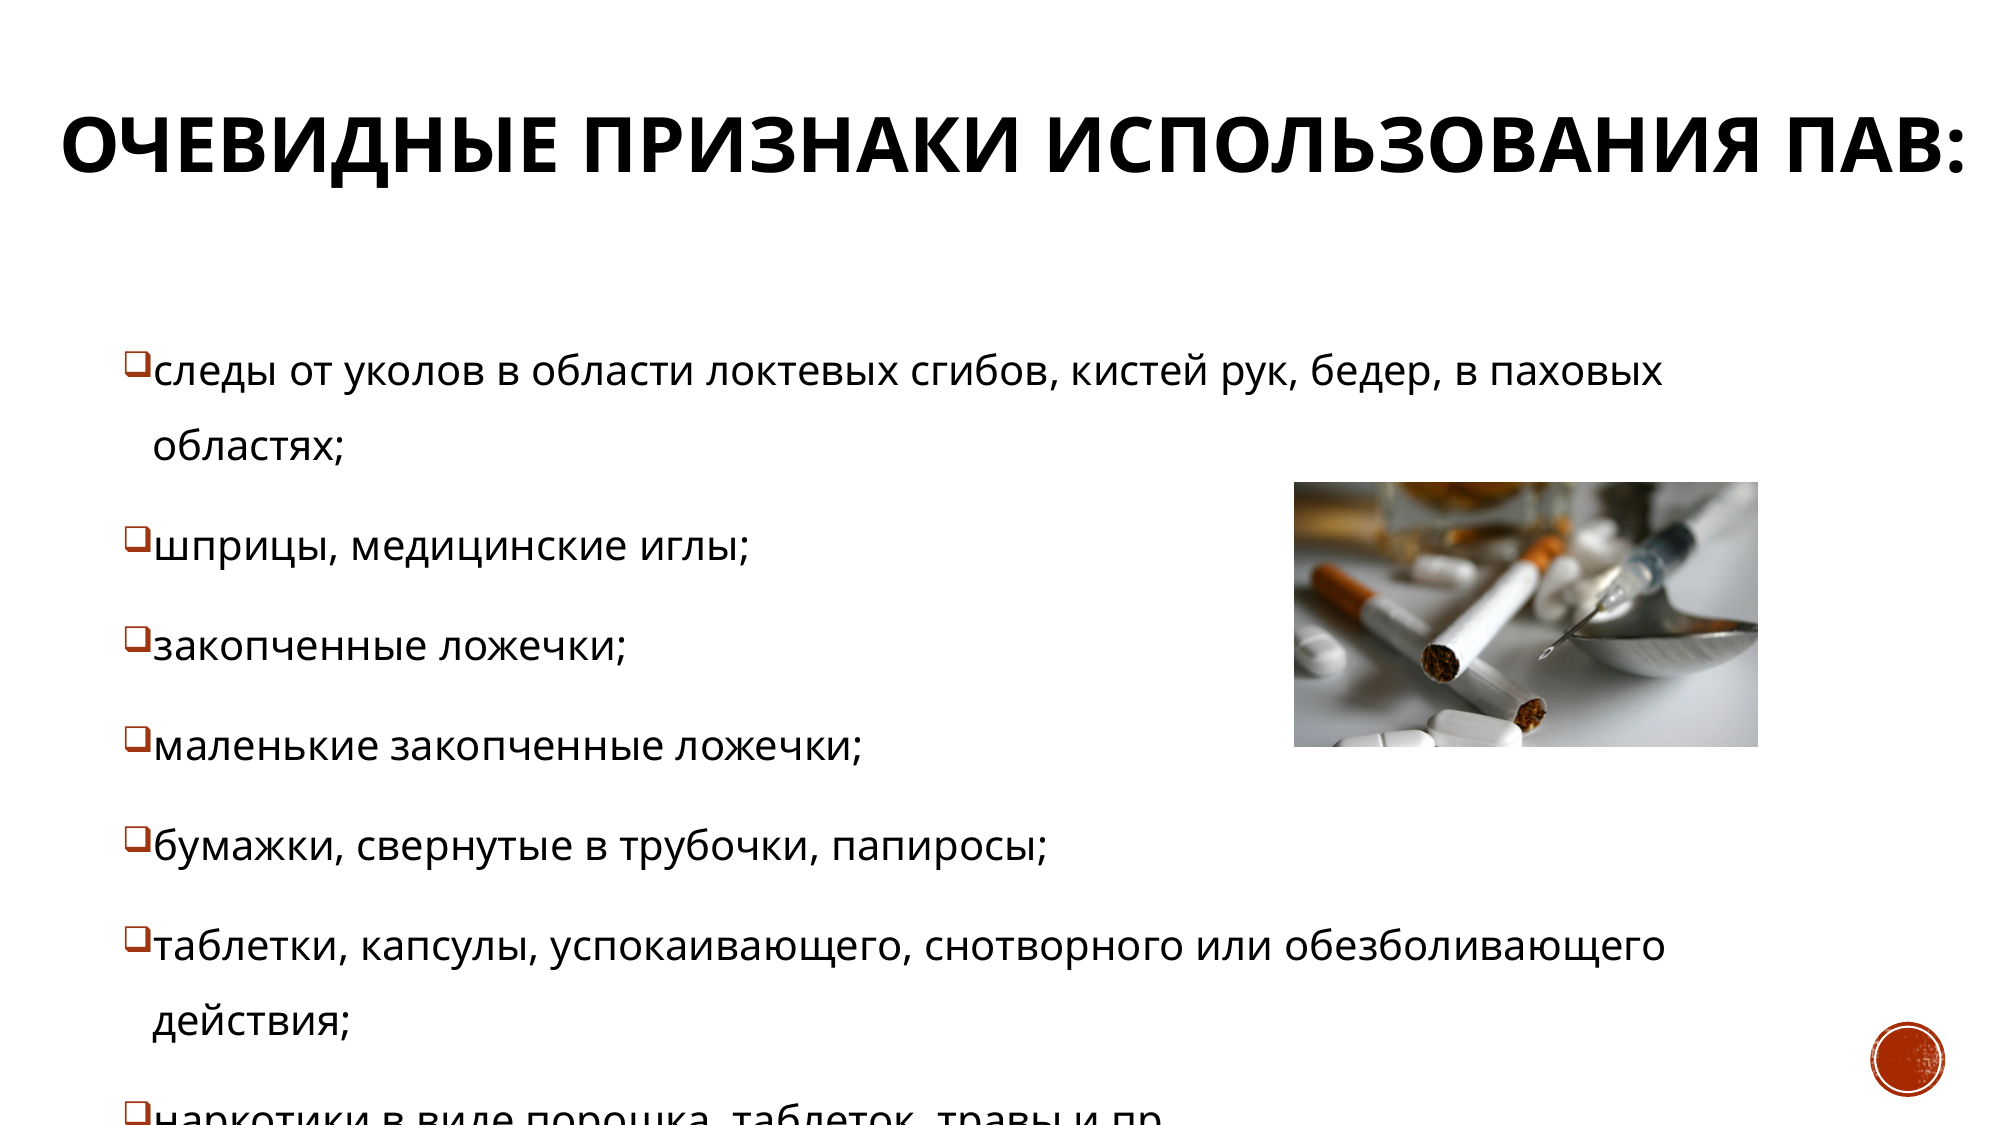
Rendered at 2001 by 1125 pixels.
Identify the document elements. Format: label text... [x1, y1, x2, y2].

list следы от уколов в области локтевых сгибов, кистей рук, бедер, в паховых областях; шприцы, медицинские иглы; закопченные ложечки; маленькие закопченные ложечки; бумажки, свернутые в трубочки, папиросы; таблетки, капсулы, успокаивающего, снотворного или обезболивающего действия; наркотики в виде порошка, таблеток, травы и пр. [107, 311, 1758, 1063]
title Очевидные признаки использования ПАВ: [42, 62, 1985, 326]
picture [1294, 482, 1758, 747]
